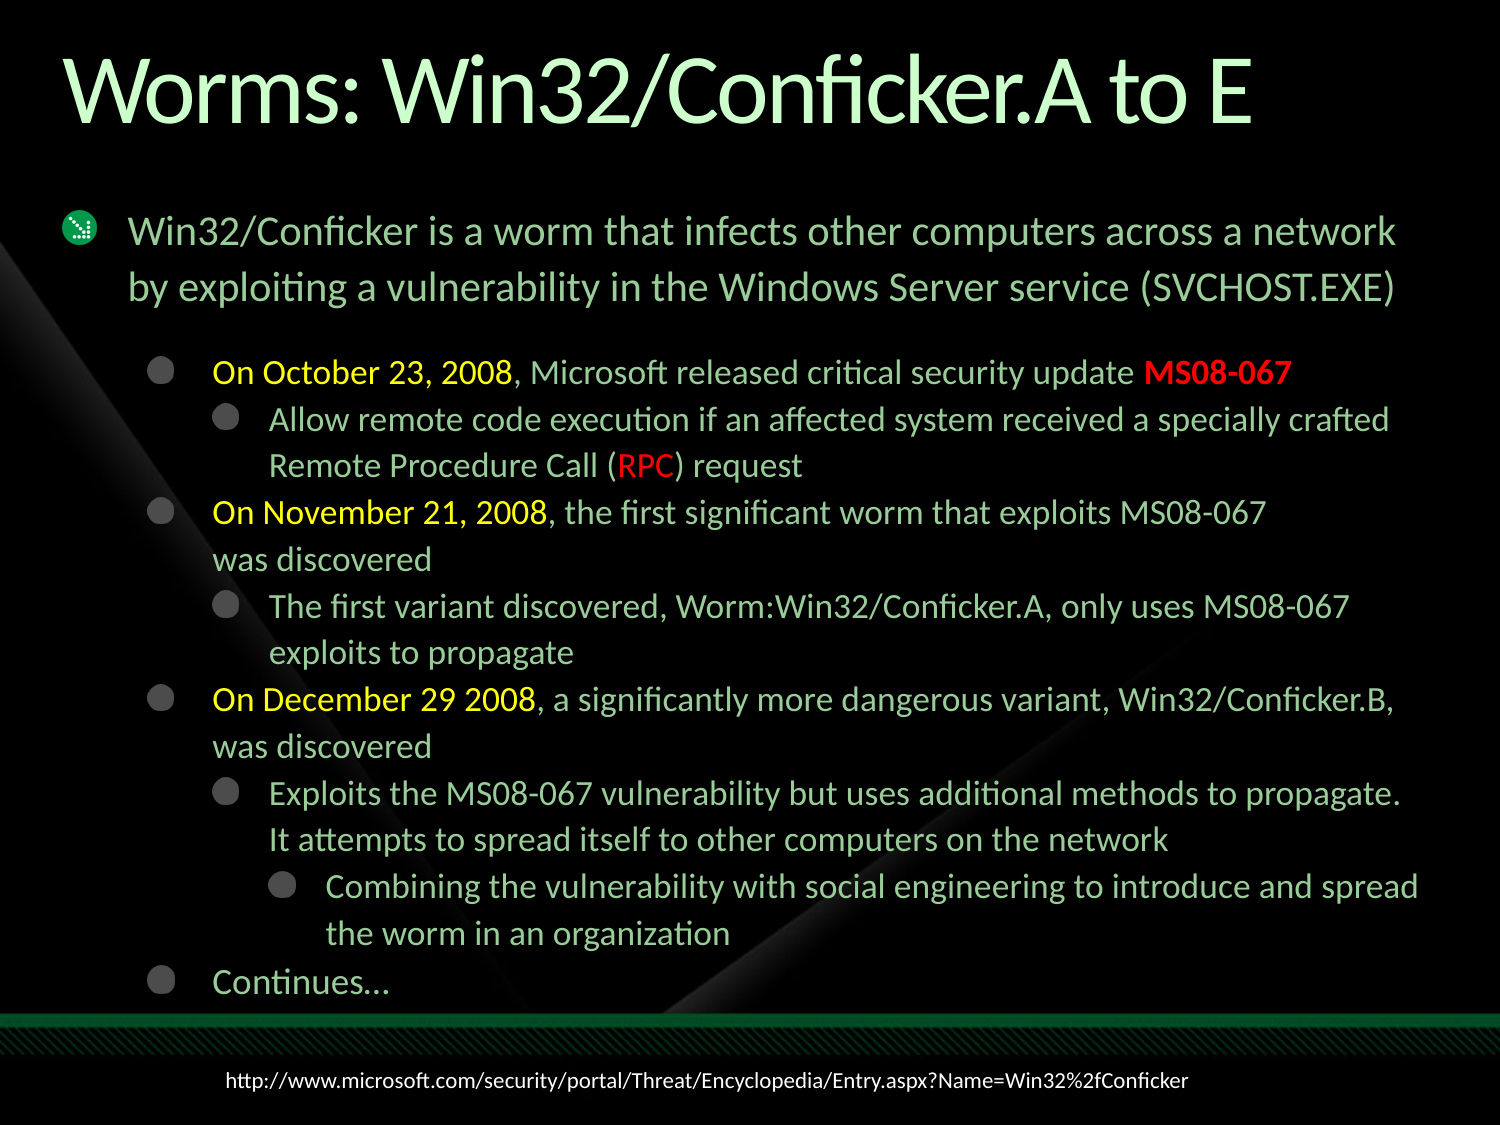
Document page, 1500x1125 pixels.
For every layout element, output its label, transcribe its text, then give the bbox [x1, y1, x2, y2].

text_box http://www.microsoft.com/security/portal/Threat/Encyclopedia/Entry.aspx?Name=Win32%2fConficker [210, 1058, 1262, 1101]
picture [0, 0, 1500, 1125]
list Win32/Conficker is a worm that infects other computers across a network by exploiting a vulnerability in the Windows Server service (SVCHOST.EXE) On October 23, 2008, Microsoft released critical security update MS08-067 Allow remote code execution if an affected system received a specially crafted Remote Procedure Call (RPC) request On November 21, 2008, the first significant worm that exploits MS08-067 was discovered The first variant discovered, Worm:Win32/Conficker.A, only uses MS08-067 exploits to propagate On December 29 2008, a significantly more dangerous variant, Win32/Conficker.B, was discovered Exploits the MS08-067 vulnerability but uses additional methods to propagate. It attempts to spread itself to other computers on the network Combining the vulnerability with social engineering to introduce and spread the worm in an organization Continues… [62, 197, 1438, 1016]
title Worms: Win32/Conficker.A to E [62, 37, 1438, 147]
